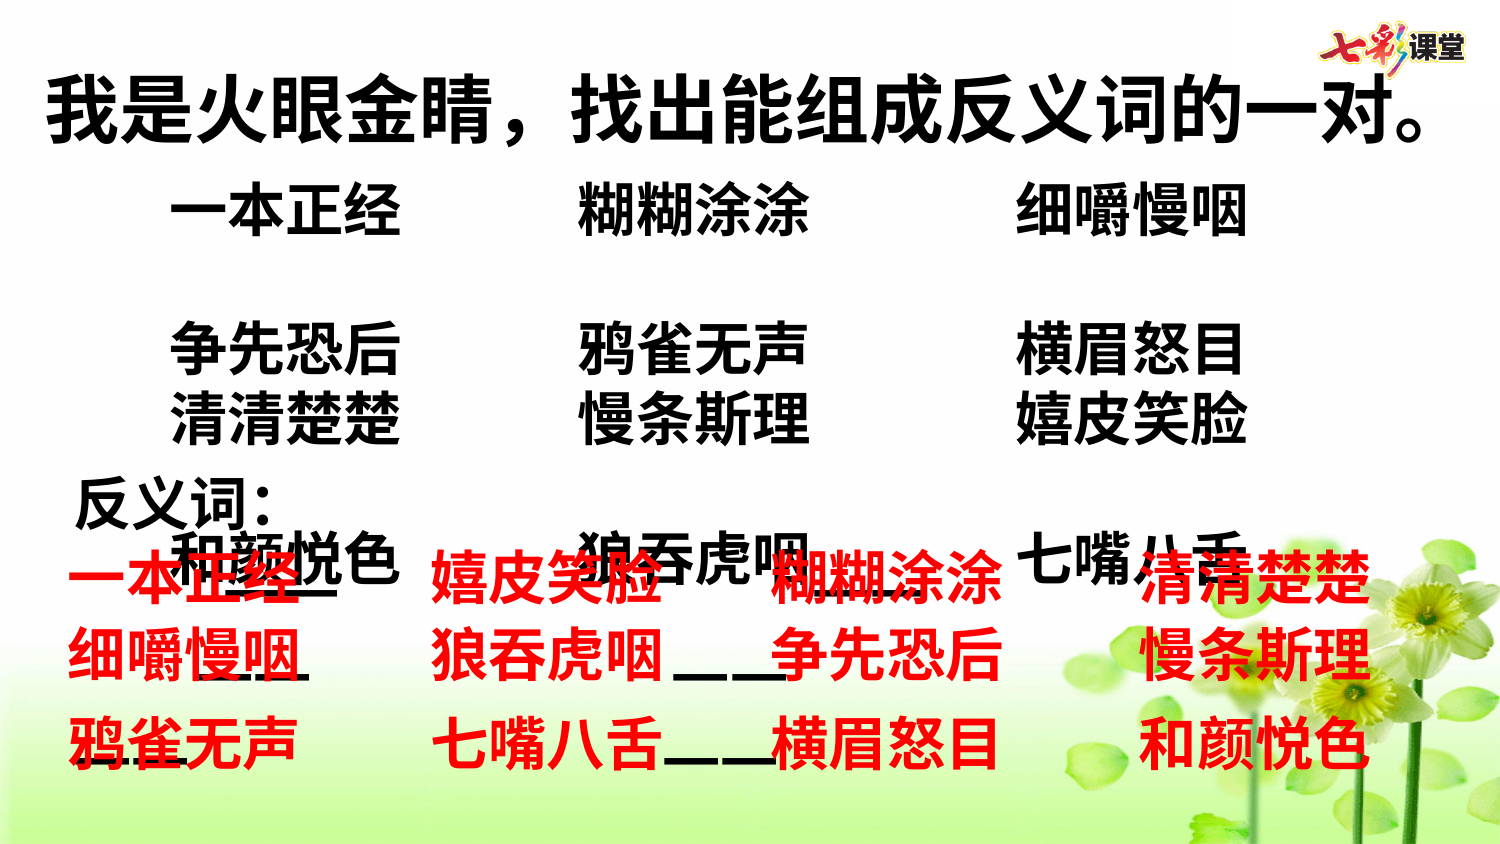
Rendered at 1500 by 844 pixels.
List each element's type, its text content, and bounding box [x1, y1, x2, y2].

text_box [52, 445, 1432, 801]
picture [0, 0, 1500, 844]
text_box 我是火眼金睛，找出能组成反义词的一对。 [29, 55, 1500, 161]
text_box 一本正经 糊糊涂涂 细嚼慢咽 争先恐后 鸦雀无声 横眉怒目 清清楚楚 慢条斯理 嬉皮笑脸 和颜悦色 狼吞虎咽 七嘴八舌 [154, 165, 1306, 443]
